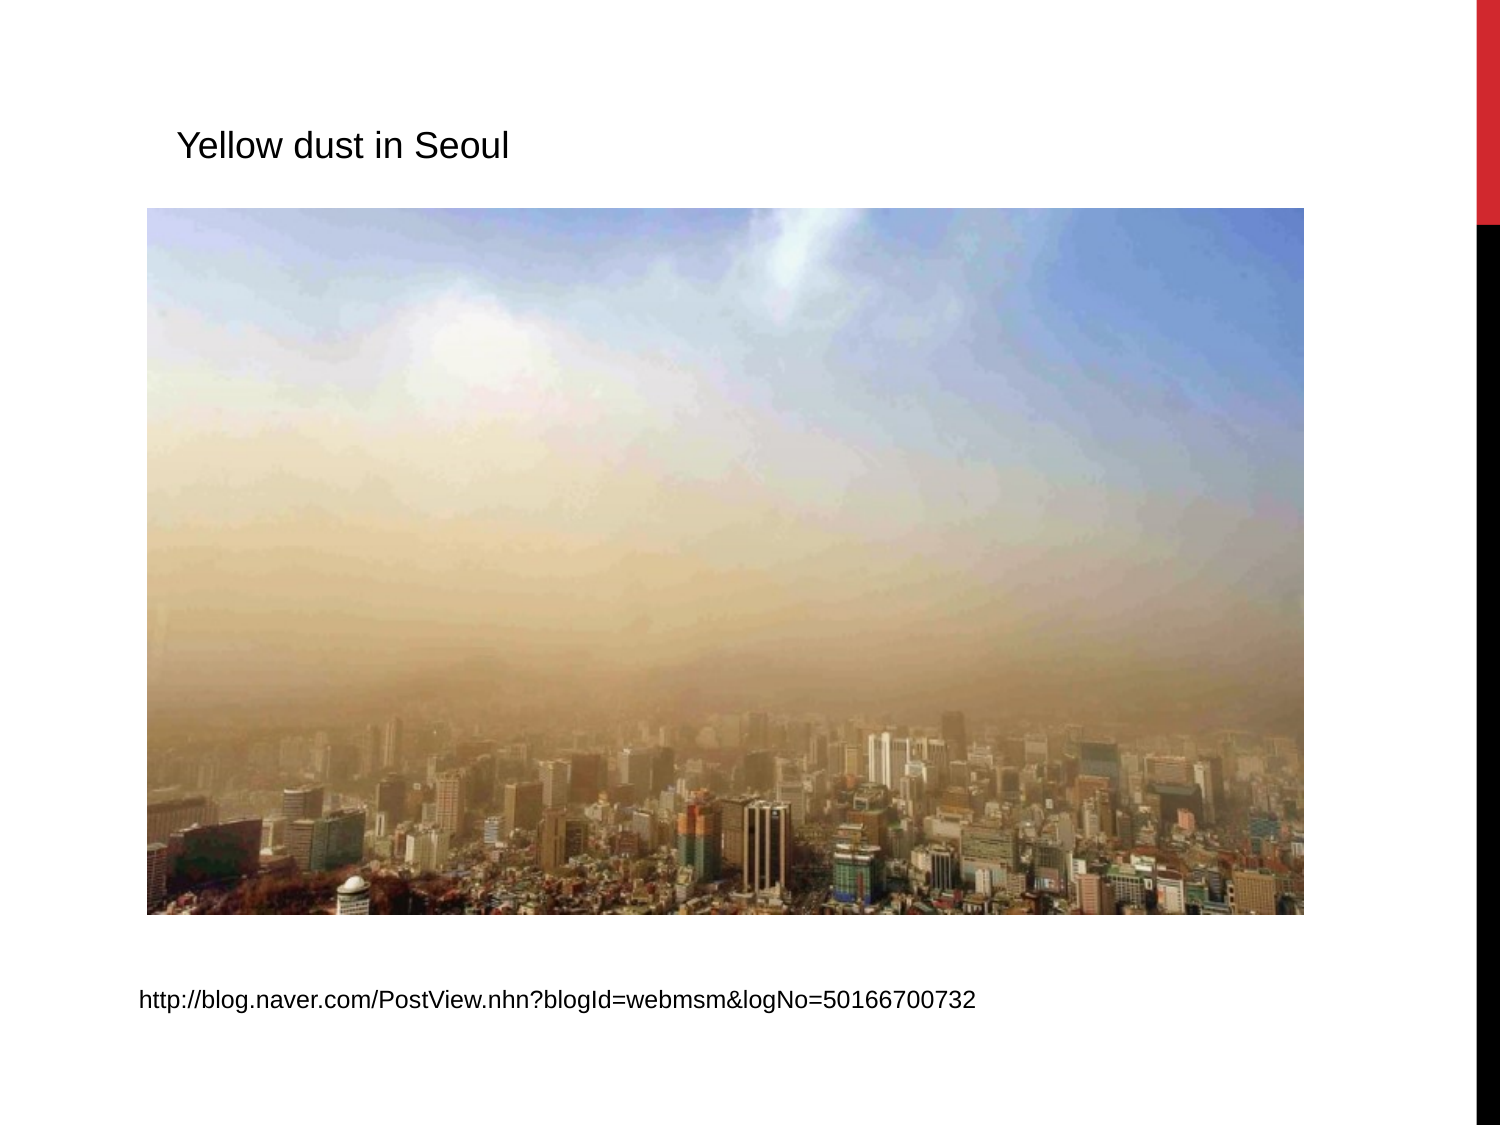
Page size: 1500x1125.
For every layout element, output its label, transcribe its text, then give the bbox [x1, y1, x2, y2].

text_box http://blog.naver.com/PostView.nhn?blogId=webmsm&logNo=50166700732 [123, 975, 1007, 1021]
picture [147, 207, 1305, 915]
text_box Yellow dust in Seoul [161, 113, 525, 174]
